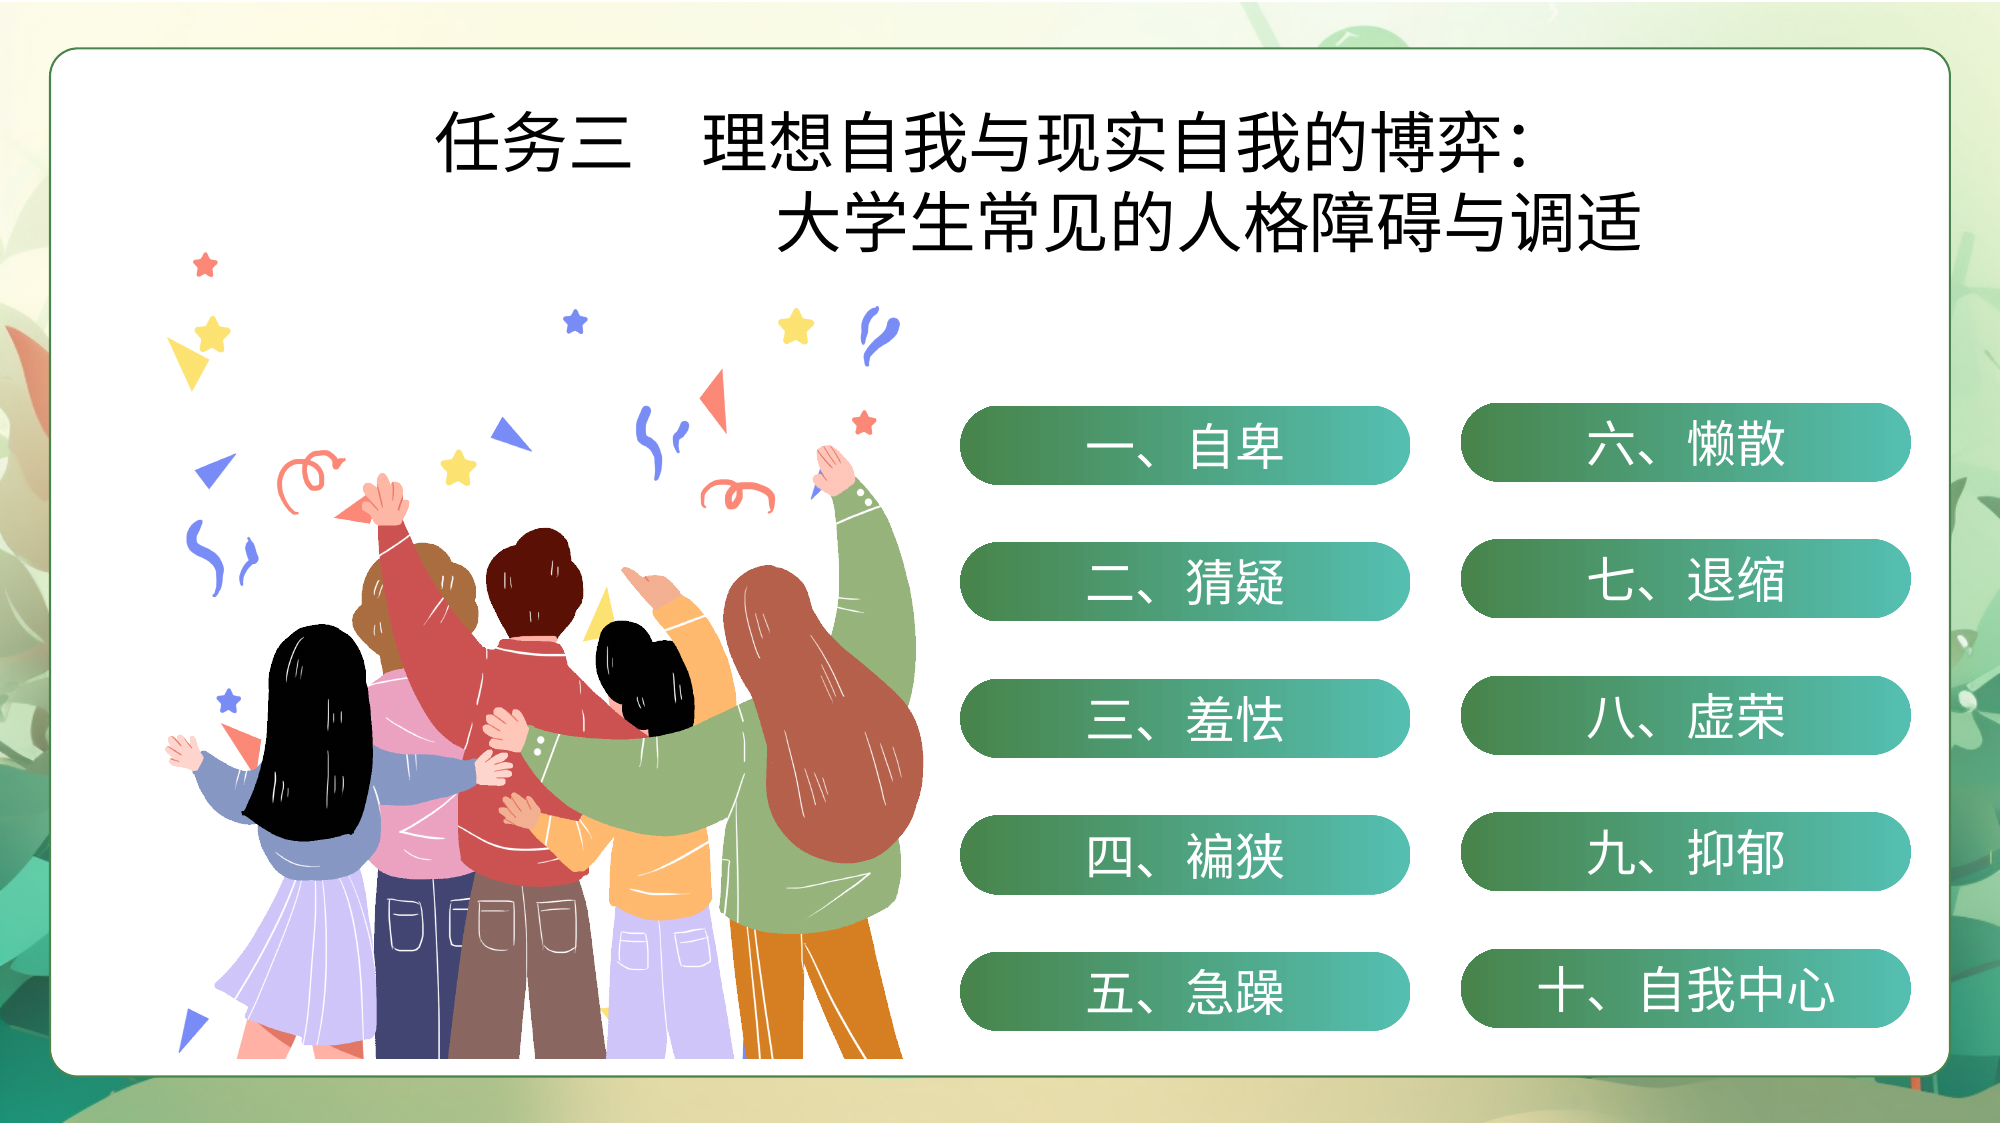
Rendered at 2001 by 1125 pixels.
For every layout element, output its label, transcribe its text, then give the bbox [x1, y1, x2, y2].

text_box 七、退缩 [1460, 538, 1913, 620]
text_box 八、虚荣 [1459, 674, 1913, 756]
text_box 一、自卑 [959, 404, 1412, 486]
text_box 五、急躁 [959, 950, 1412, 1033]
text_box 三、羞怯 [959, 677, 1412, 760]
text_box 二、猜疑 [959, 541, 1412, 623]
text_box 任务三 理想自我与现实自我的博弈： 大学生常见的人格障碍与调适 [169, 93, 1835, 269]
text_box 九、抑郁 [1460, 811, 1913, 893]
text_box 十、自我中心 [1459, 947, 1913, 1030]
text_box 四、褊狭 [959, 814, 1412, 896]
picture [0, 2, 2000, 1123]
text_box 六、懒散 [1459, 401, 1913, 483]
